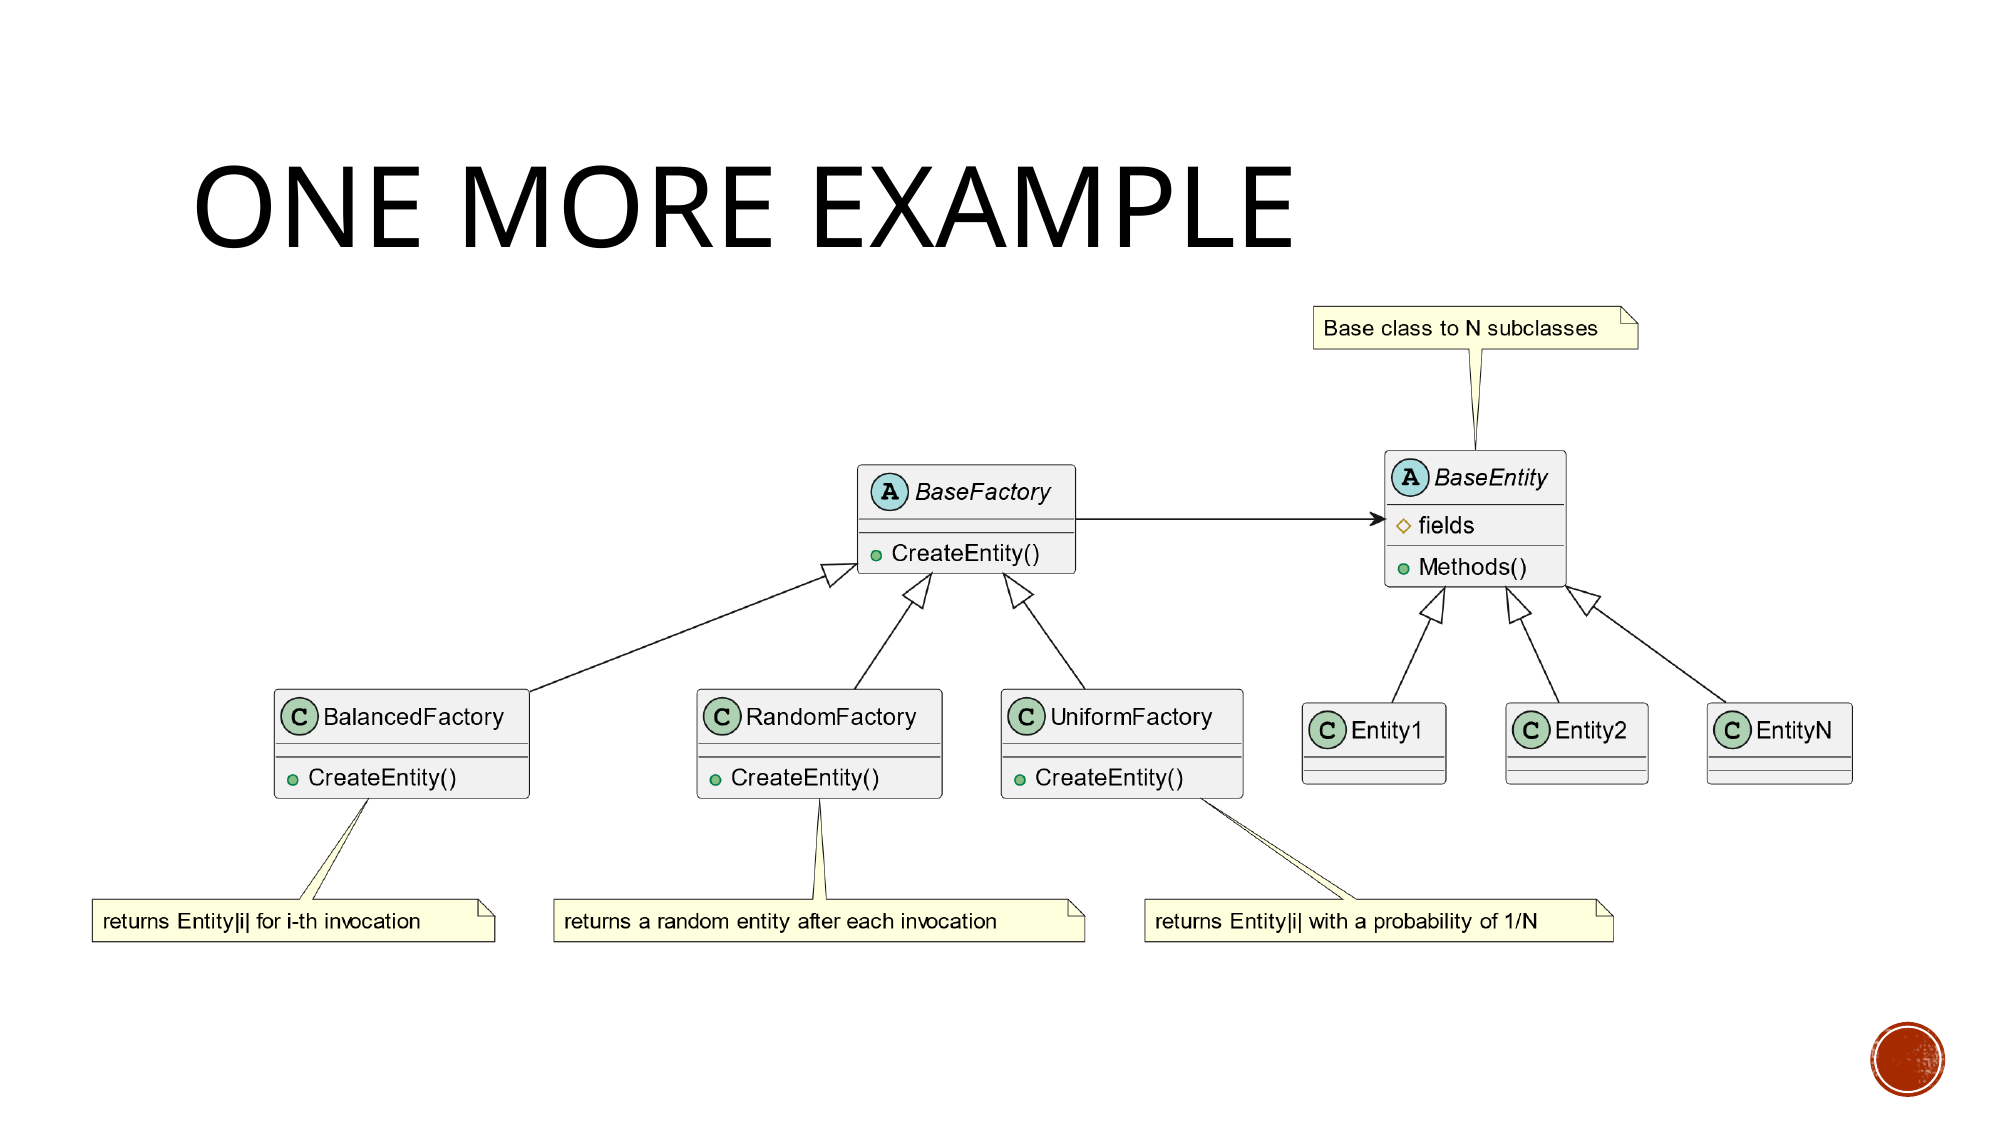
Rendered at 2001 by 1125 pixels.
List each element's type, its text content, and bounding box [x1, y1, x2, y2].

title One more example [175, 79, 1826, 295]
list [83, 297, 1863, 951]
